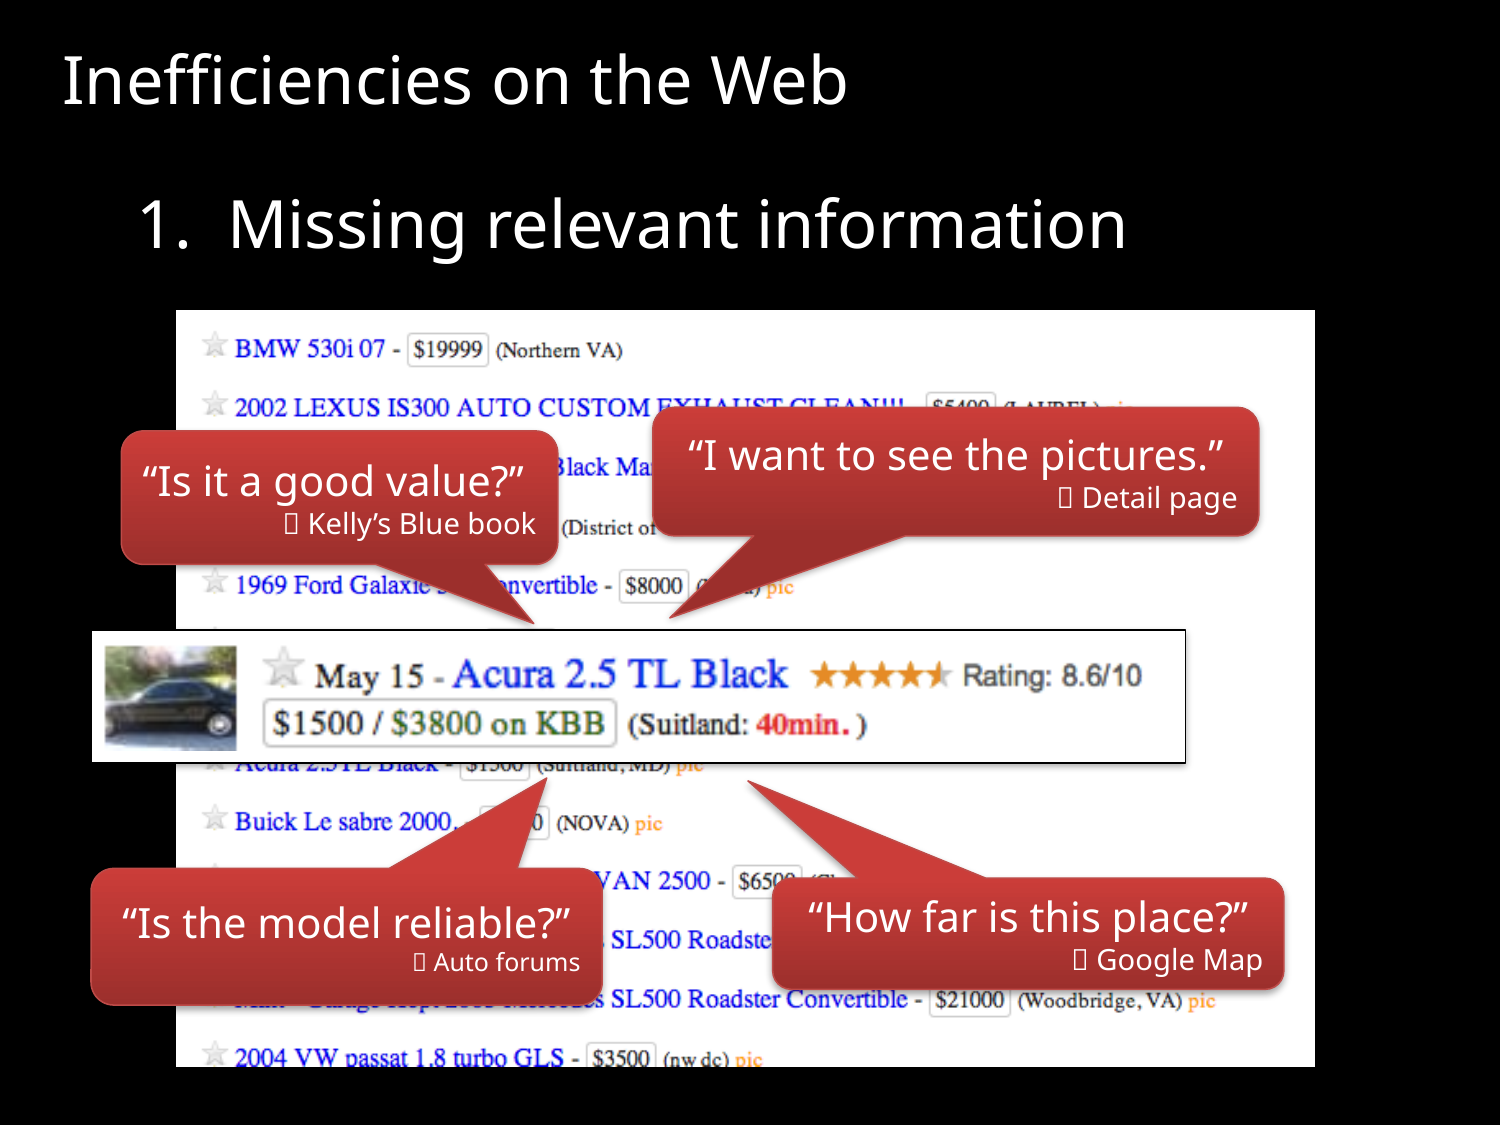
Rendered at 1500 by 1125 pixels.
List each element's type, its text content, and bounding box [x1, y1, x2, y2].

picture [176, 310, 1316, 1068]
text_box “Is the model reliable?”  Auto forums [90, 867, 171, 1006]
text_box “Is it a good value?”  Kelly’s Blue book [120, 430, 171, 566]
text_box Inefficiencies on the Web [47, 30, 1176, 126]
text_box 1. Missing relevant information [121, 174, 1145, 270]
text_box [90, 629, 1186, 764]
